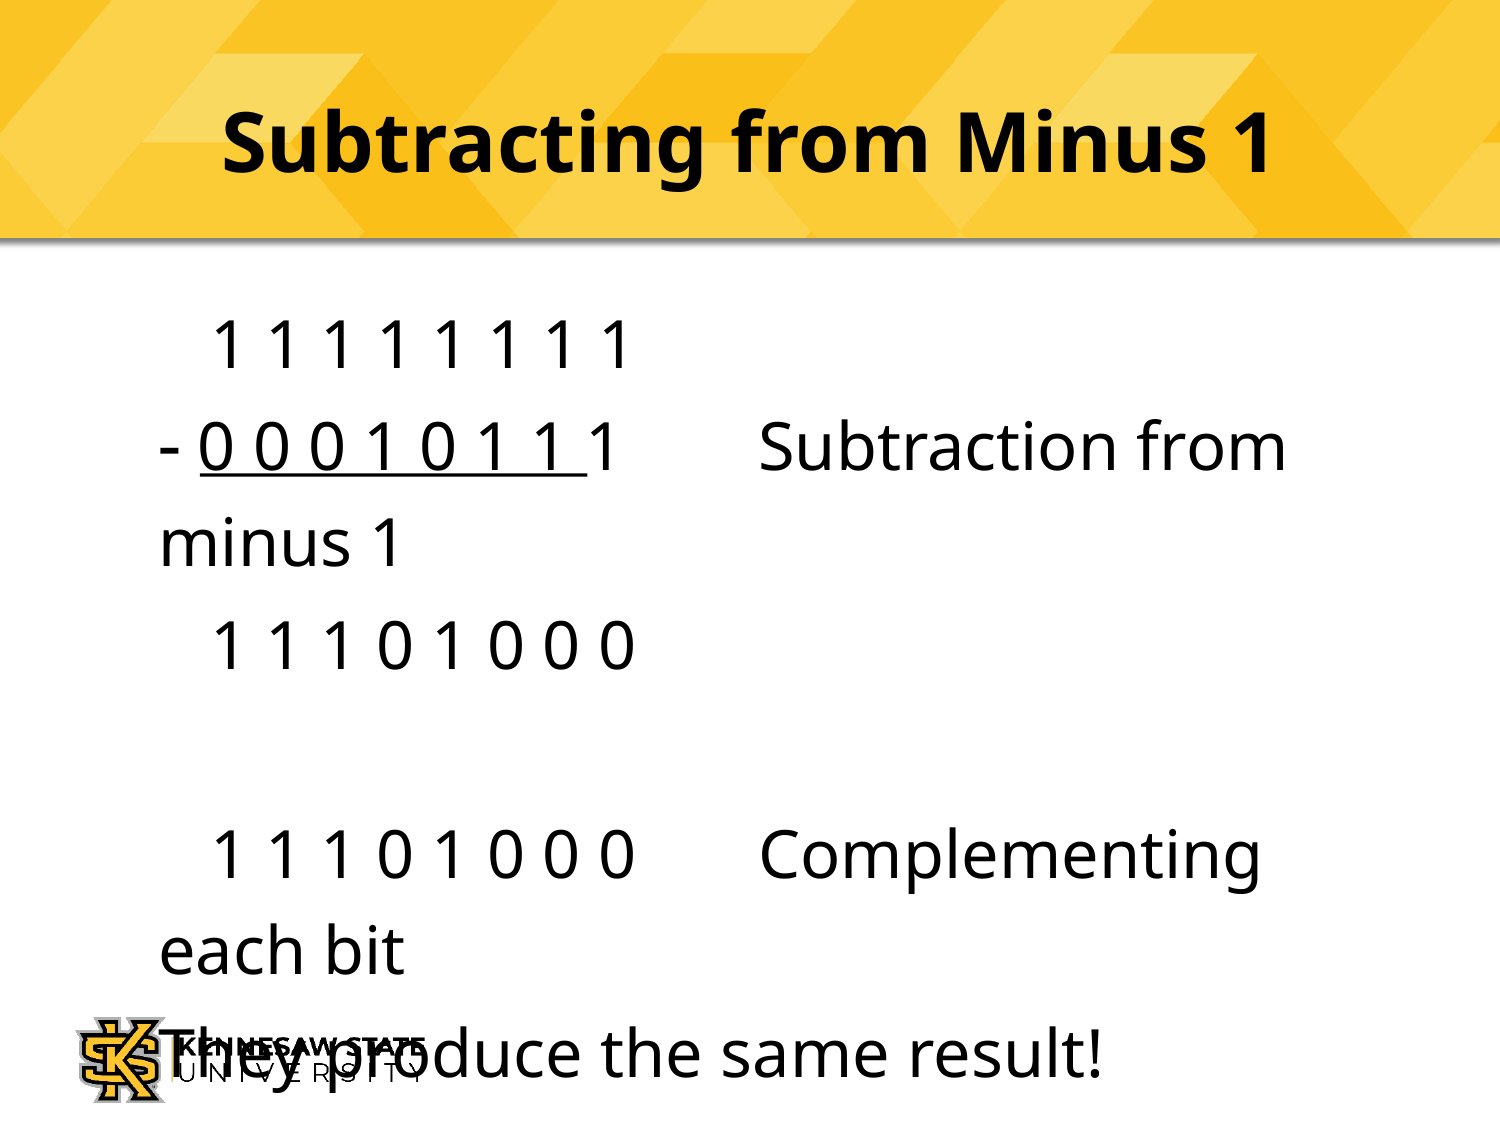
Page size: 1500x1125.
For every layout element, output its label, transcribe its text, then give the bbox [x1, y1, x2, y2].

picture [0, 0, 1500, 251]
title Subtracting from Minus 1 [75, 45, 1425, 233]
text_box 1 1 1 1 1 1 1 1  0 0 0 1 0 1 1 1 Subtraction from minus 1 1 1 1 0 1 0 0 0 1 1 1 0 1 0 0 0 Complementing each bit They produce the same result! Note: we’re not done yet; need to add one. [139, 276, 1425, 1125]
picture [75, 1017, 139, 1103]
